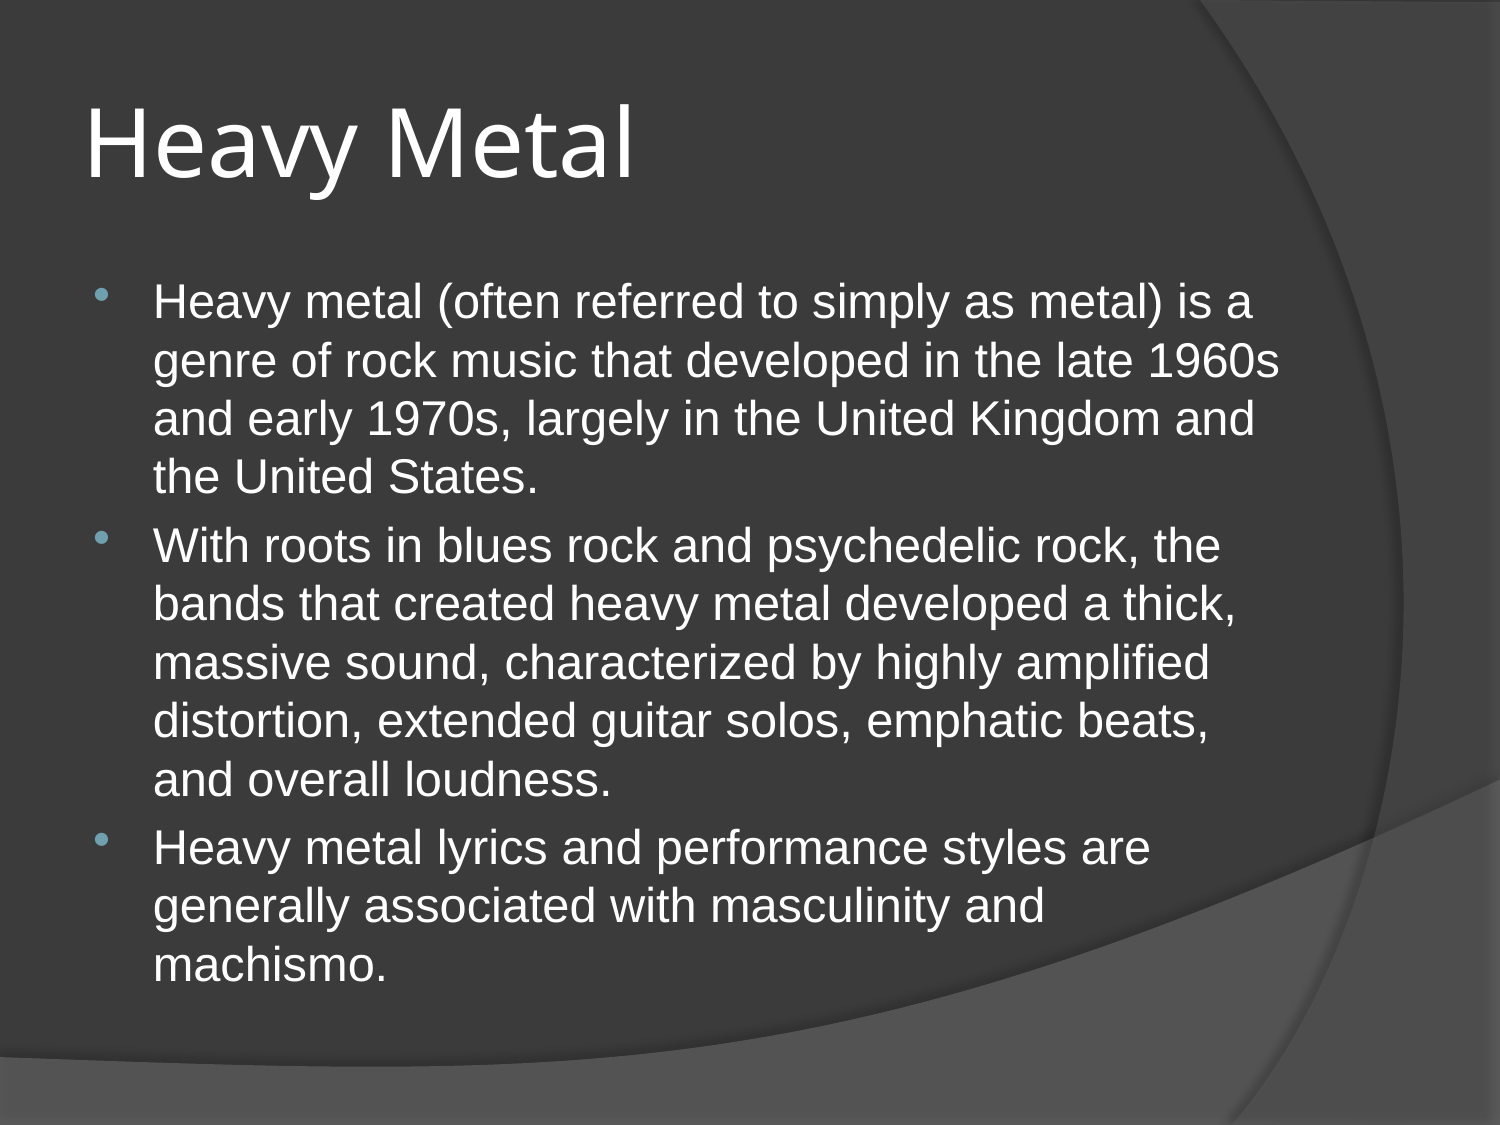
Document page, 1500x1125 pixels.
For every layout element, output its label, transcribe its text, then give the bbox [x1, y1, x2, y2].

title Heavy Metal [75, 45, 1300, 233]
list Heavy metal (often referred to simply as metal) is a genre of rock music that developed in the late 1960s and early 1970s, largely in the United Kingdom and the United States. With roots in blues rock and psychedelic rock, the bands that created heavy metal developed a thick, massive sound, characterized by highly amplified distortion, extended guitar solos, emphatic beats, and overall loudness. Heavy metal lyrics and performance styles are generally associated with masculinity and machismo. [75, 262, 1300, 1005]
